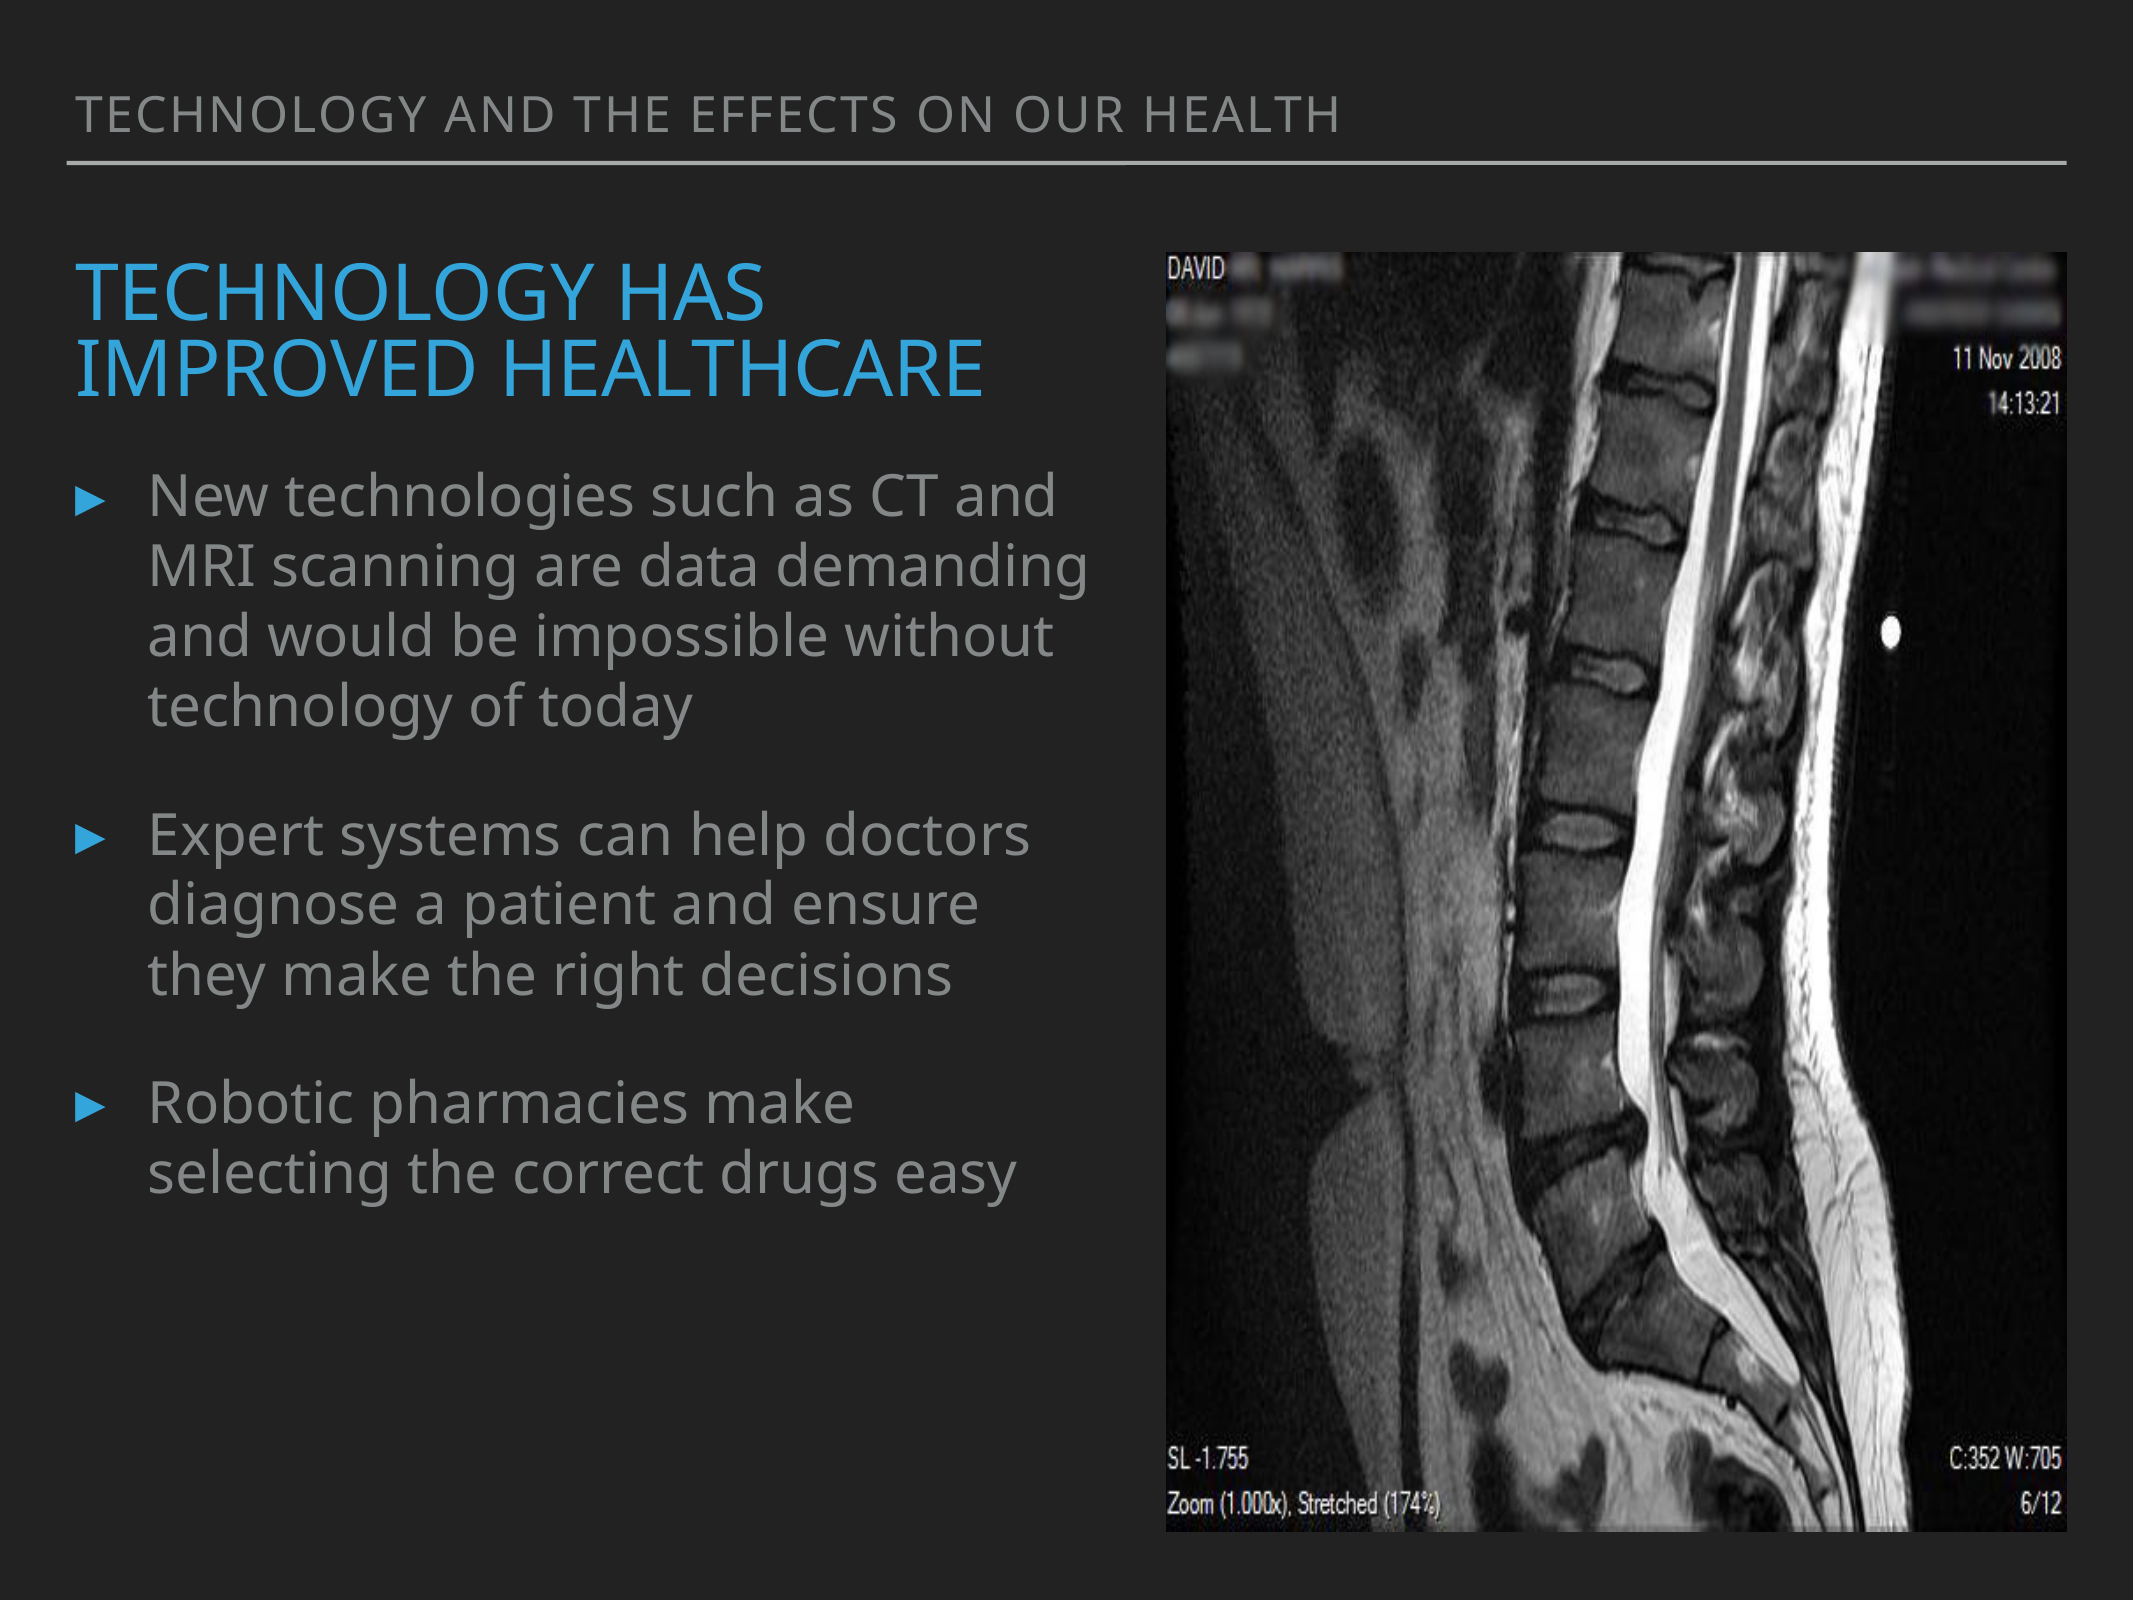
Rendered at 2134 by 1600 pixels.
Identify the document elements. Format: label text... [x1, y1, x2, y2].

list New technologies such as CT and MRI scanning are data demanding and would be impossible without technology of today Expert systems can help doctors diagnose a patient and ensure they make the right decisions Robotic pharmacies make selecting the correct drugs easy [66, 449, 1101, 1453]
title Technology has improved healthcare [66, 251, 1101, 372]
picture [1166, 251, 2067, 1532]
list Technology and the effects on our health [66, 74, 1901, 151]
